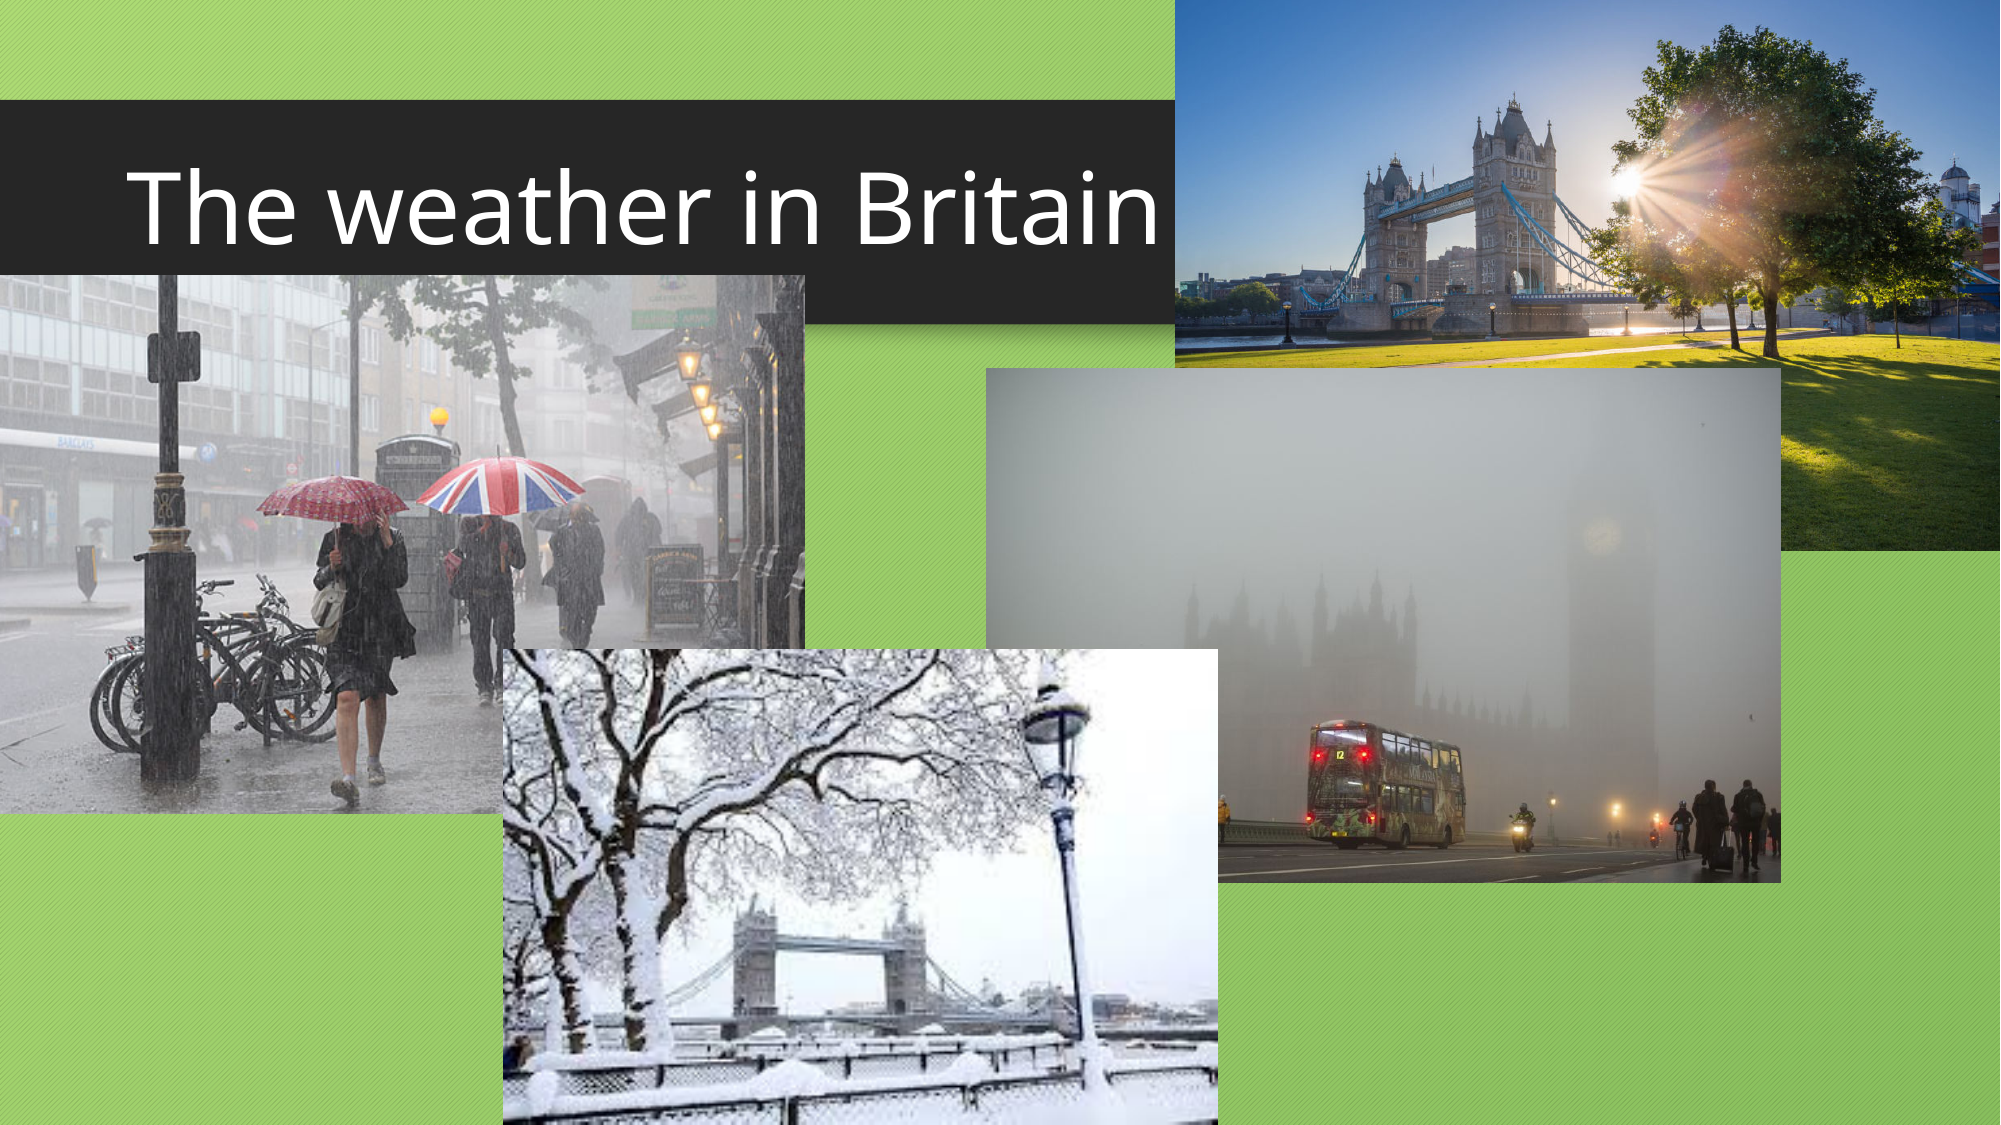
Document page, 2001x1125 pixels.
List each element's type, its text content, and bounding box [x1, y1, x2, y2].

title The weather in Britain [111, 123, 1174, 301]
picture [503, 0, 2000, 1125]
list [0, 275, 806, 814]
